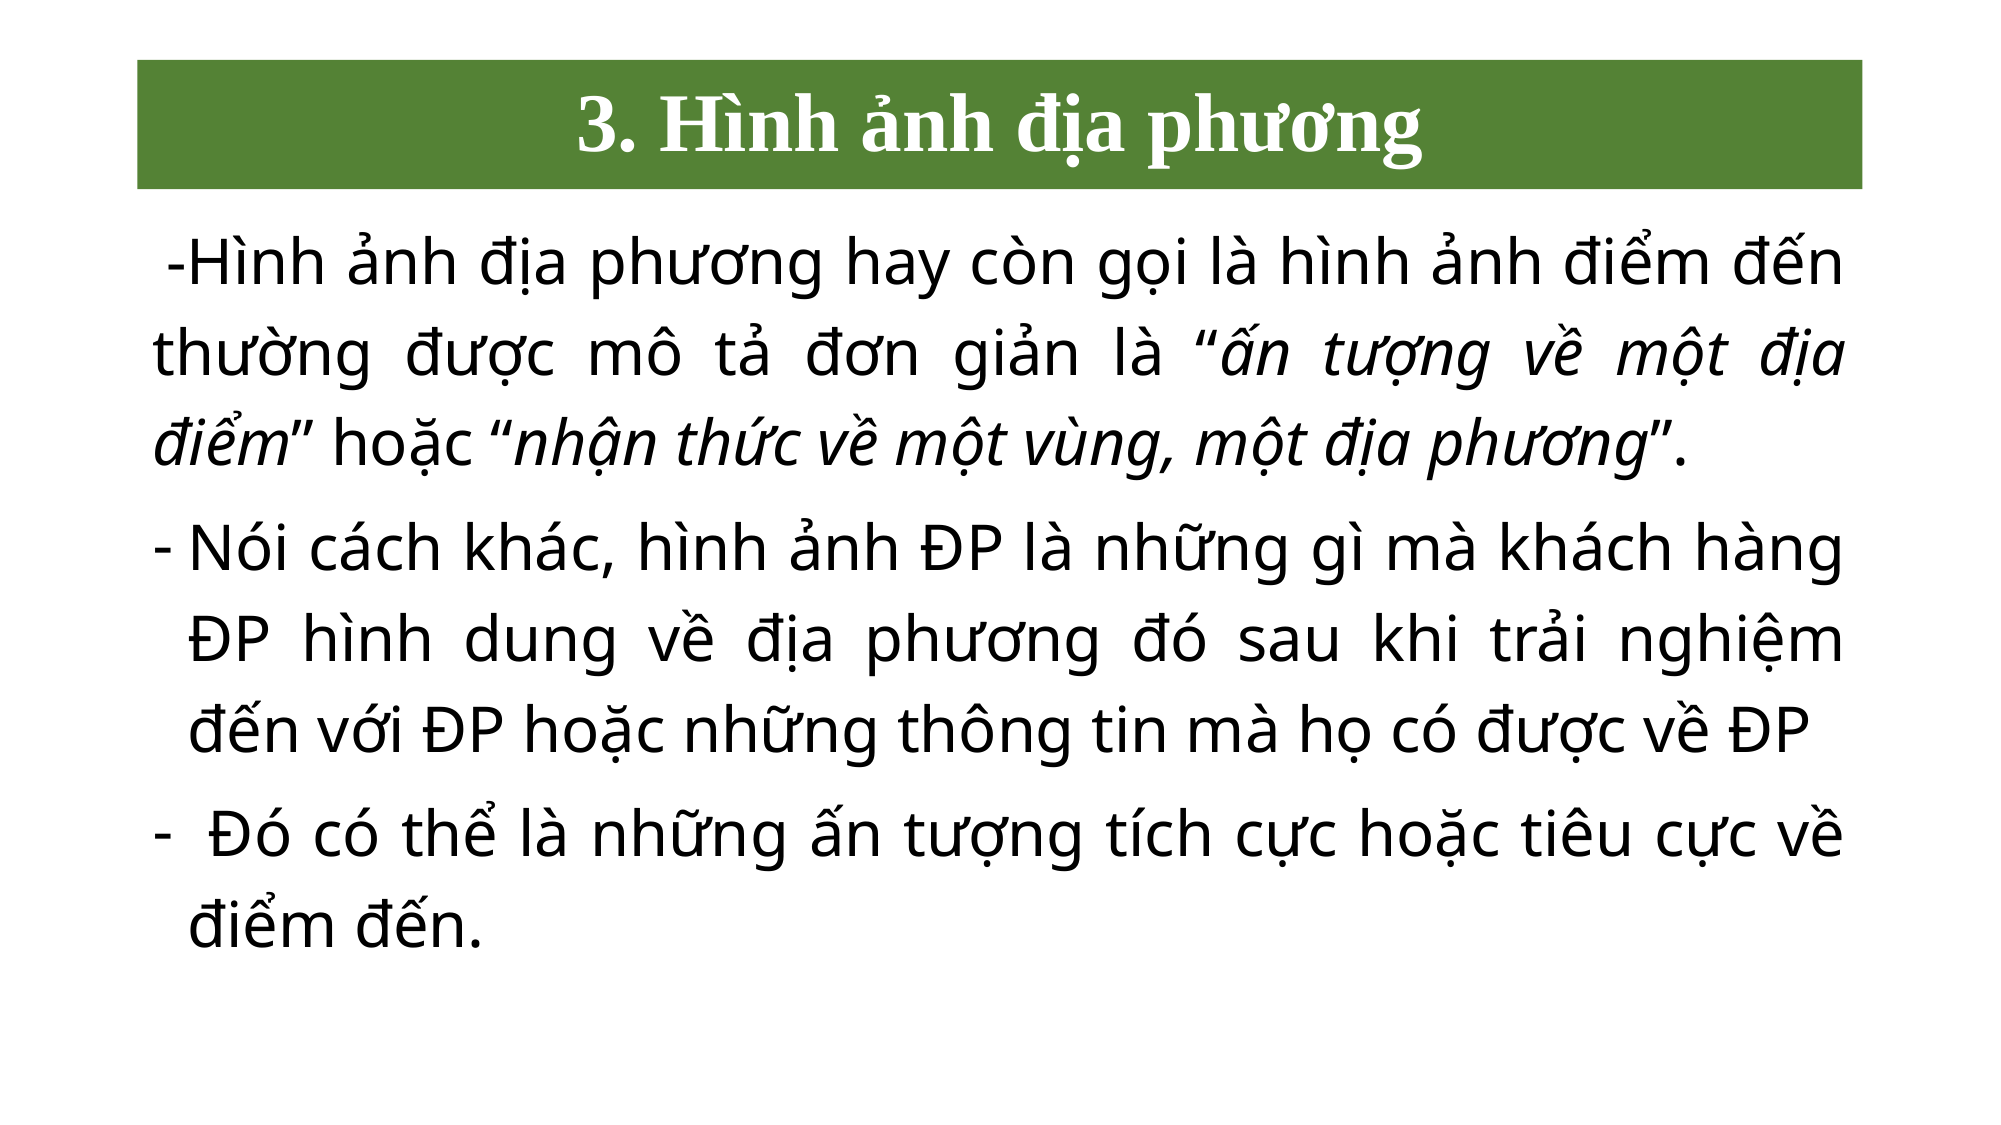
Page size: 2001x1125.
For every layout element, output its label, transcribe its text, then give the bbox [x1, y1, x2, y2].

title 3. Hình ảnh địa phương [137, 59, 1863, 190]
list -Hình ảnh địa phương hay còn gọi là hình ảnh điểm đến thường được mô tả đơn giản là “ấn tượng về một địa điểm” hoặc “nhận thức về một vùng, một địa phương”. Nói cách khác, hình ảnh ĐP là những gì mà khách hàng ĐP hình dung về địa phương đó sau khi trải nghiệm đến với ĐP hoặc những thông tin mà họ có được về ĐP Đó có thể là những ấn tượng tích cực hoặc tiêu cực về điểm đến. [137, 198, 1863, 1076]
